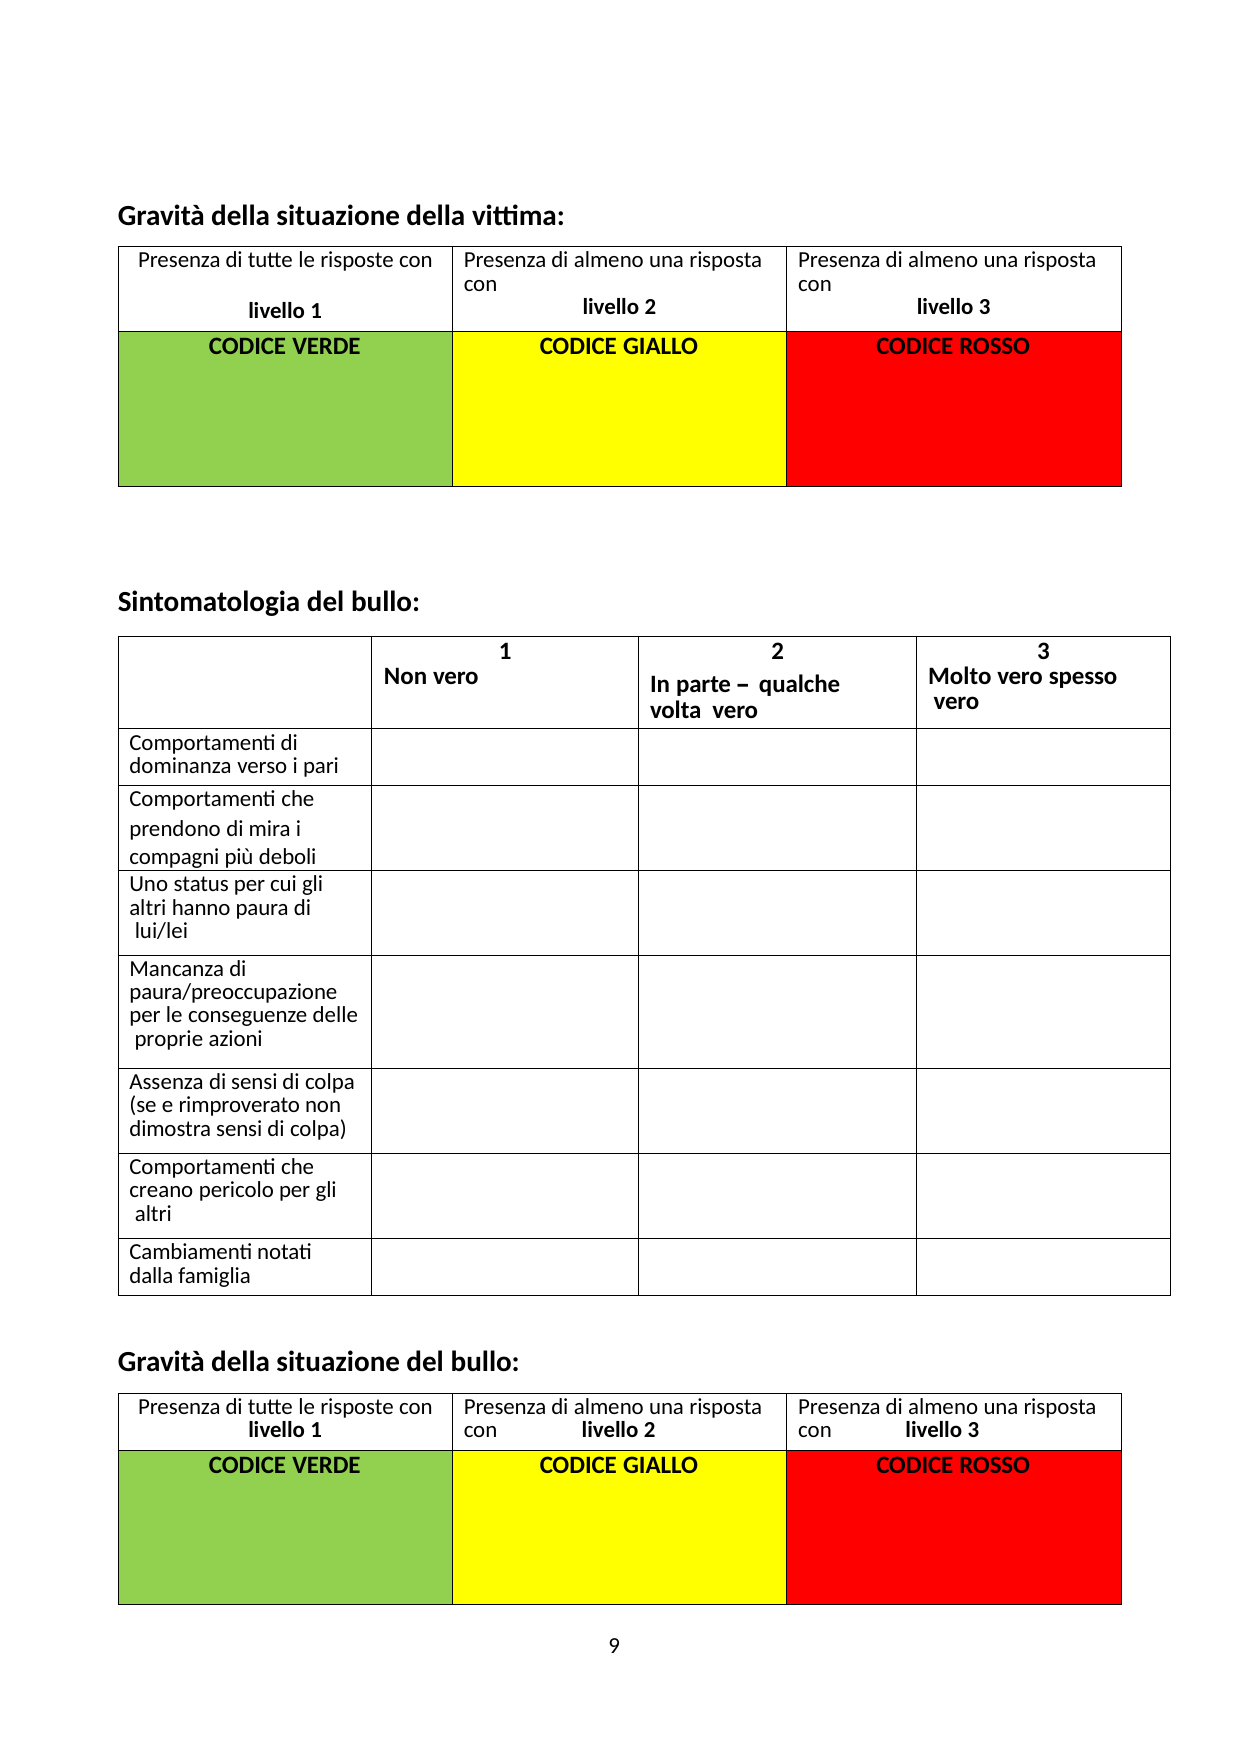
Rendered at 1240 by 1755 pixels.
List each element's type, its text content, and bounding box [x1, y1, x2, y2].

table_cell [372, 871, 638, 955]
table_cell [917, 1069, 1170, 1153]
table_cell Assenza di sensi di colpa (se e rimproverato non dimostra sensi di colpa) [119, 1069, 371, 1153]
table_cell [917, 786, 1170, 870]
table_cell [639, 729, 916, 785]
table_cell [372, 786, 638, 870]
table_cell Comportamenti che creano pericolo per gli altri [119, 1154, 371, 1238]
slide_number 9 [602, 1634, 639, 1755]
table_cell [372, 1239, 638, 1295]
table_cell [917, 871, 1170, 955]
table_cell Cambiamenti notati dalla famiglia [119, 1239, 371, 1295]
table_cell Uno status per cui gli altri hanno paura di lui/lei [119, 871, 371, 955]
table_cell CODICE GIALLO [453, 332, 786, 486]
table_cell [372, 729, 638, 785]
table_header Presenza di tutte le risposte con livello 1 [119, 1394, 452, 1450]
table_header Presenza di tutte le risposte con livello 1 [119, 247, 452, 331]
table_header 1 Non vero [372, 637, 638, 728]
table_cell [639, 1239, 916, 1295]
table_header 2 In parte – qualche volta vero [639, 637, 916, 728]
table_cell [917, 1239, 1170, 1295]
text_box Gravità della situazione del bullo: [115, 1340, 639, 1378]
text_box Sintomatologia del bullo: [115, 579, 545, 617]
text_box Gravità della situazione della vittima: [115, 193, 683, 231]
table_cell [639, 1069, 916, 1153]
table_cell Mancanza di paura/preoccupazione per le conseguenze delle proprie azioni [119, 956, 371, 1068]
table_cell CODICE ROSSO [787, 1451, 1121, 1604]
table_cell [639, 956, 916, 1068]
table_cell [917, 956, 1170, 1068]
table_cell CODICE VERDE [119, 1451, 452, 1604]
table_header Presenza di almeno una risposta con livello 3 [787, 1394, 1121, 1450]
table_cell [917, 1154, 1170, 1238]
table_cell [372, 1069, 638, 1153]
table_cell Comportamenti di dominanza verso i pari [119, 729, 371, 785]
table_cell CODICE VERDE [119, 332, 452, 486]
table_header Presenza di almeno una risposta con livello 2 [453, 247, 786, 331]
table_header [119, 637, 371, 728]
table_cell [639, 786, 916, 870]
table_header 3 Molto vero spesso vero [917, 637, 1170, 728]
table_cell CODICE GIALLO [453, 1451, 786, 1604]
table_cell [372, 956, 638, 1068]
table_cell [372, 1154, 638, 1238]
table_cell [639, 1154, 916, 1238]
table_cell [917, 729, 1170, 785]
table_cell Comportamenti che prendono di mira i compagni più deboli [119, 786, 371, 870]
table_cell [639, 871, 916, 955]
table_cell CODICE ROSSO [787, 332, 1121, 486]
table_header Presenza di almeno una risposta con livello 2 [453, 1394, 786, 1450]
table_header Presenza di almeno una risposta con livello 3 [787, 247, 1121, 331]
